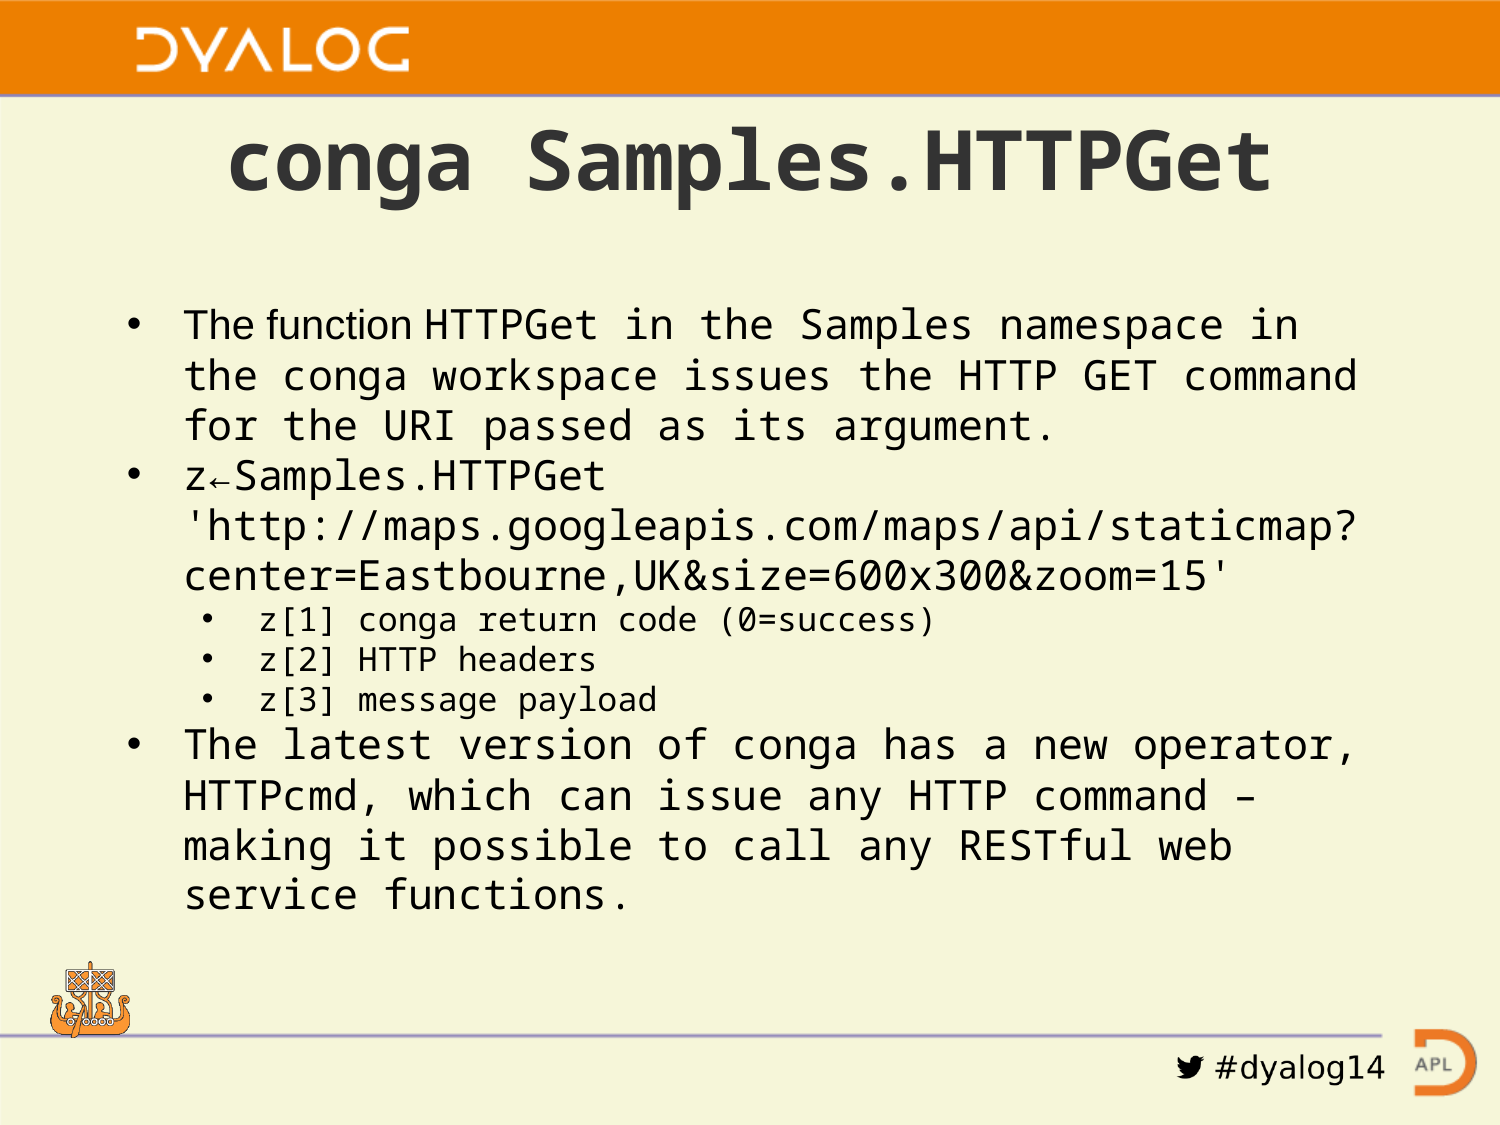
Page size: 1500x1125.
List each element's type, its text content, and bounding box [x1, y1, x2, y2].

subtitle The function HTTPGet in the Samples namespace in the conga workspace issues the HTTP GET command for the URI passed as its argument. z←Samples.HTTPGet 'http://maps.googleapis.com/maps/api/staticmap?center=Eastbourne,UK&size=600x300&zoom=15' z[1] conga return code (0=success) z[2] HTTP headers z[3] message payload The latest version of conga has a new operator, HTTPcmd, which can issue any HTTP command – making it possible to call any RESTful web service functions. [112, 291, 1388, 1000]
title conga Samples.HTTPGet [112, 99, 1388, 268]
picture [0, 0, 1500, 1125]
